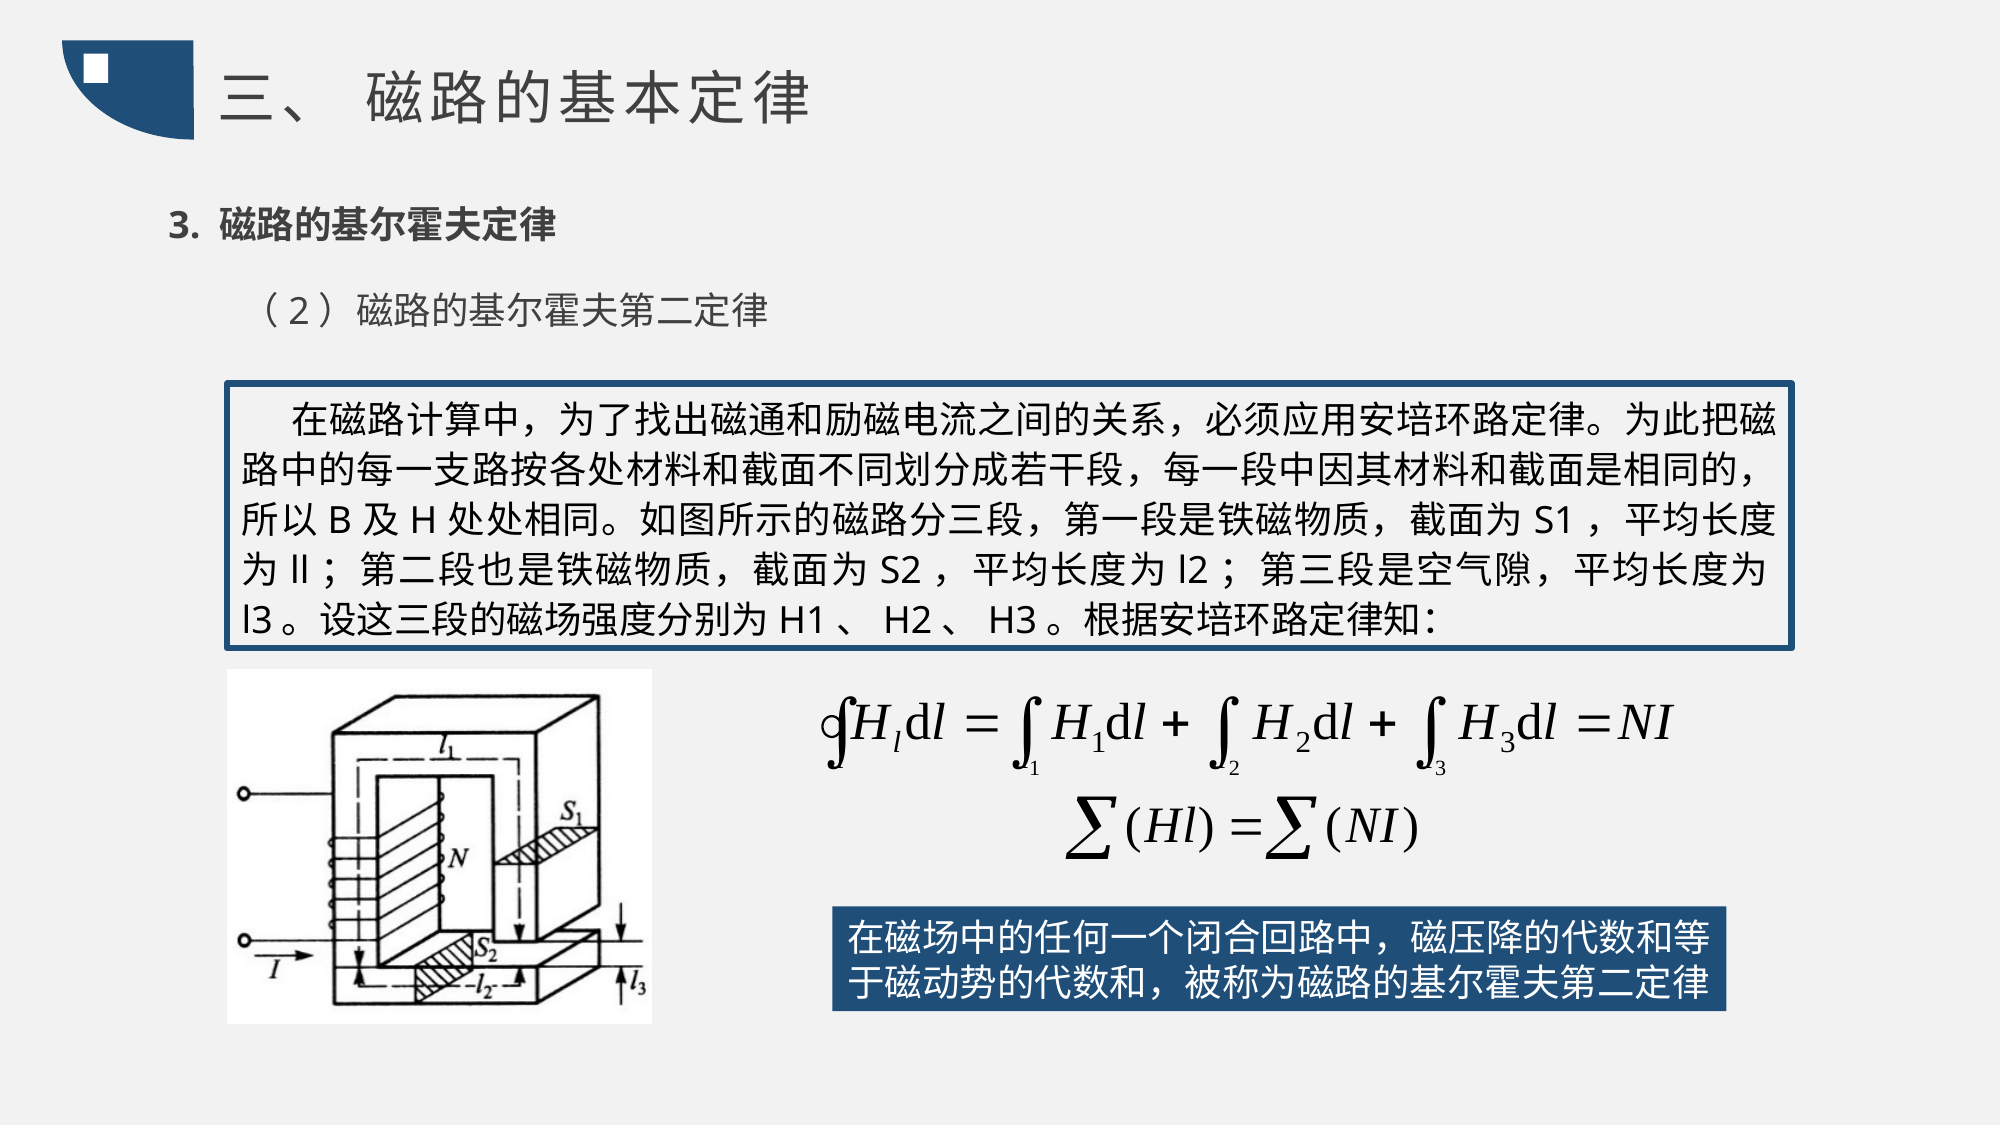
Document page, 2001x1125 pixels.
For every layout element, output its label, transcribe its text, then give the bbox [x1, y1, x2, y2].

picture [226, 669, 652, 1024]
text_box 在磁场中的任何一个闭合回路中，磁压降的代数和等于磁动势的代数和，被称为磁路的基尔霍夫第二定律 [832, 906, 1727, 1012]
text_box 在磁路计算中，为了找出磁通和励磁电流之间的关系，必须应用安培环路定律。为此把磁路中的每一支路按各处材料和截面不同划分成若干段，每一段中因其材料和截面是相同的，所以B及H处处相同。如图所示的磁路分三段，第一段是铁磁物质，截面为S1，平均长度为ll；第二段也是铁磁物质，截面为S2，平均长度为l2；第三段是空气隙，平均长度为l3。设这三段的磁场强度分别为H1、H2、H3。根据安培环路定律知： [226, 383, 1792, 649]
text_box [62, 0, 1058, 140]
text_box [811, 678, 1686, 788]
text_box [1057, 787, 1428, 873]
text_box 3. 磁路的基尔霍夫定律 [153, 171, 1921, 254]
text_box （2）磁路的基尔霍夫第二定律 [227, 257, 799, 340]
